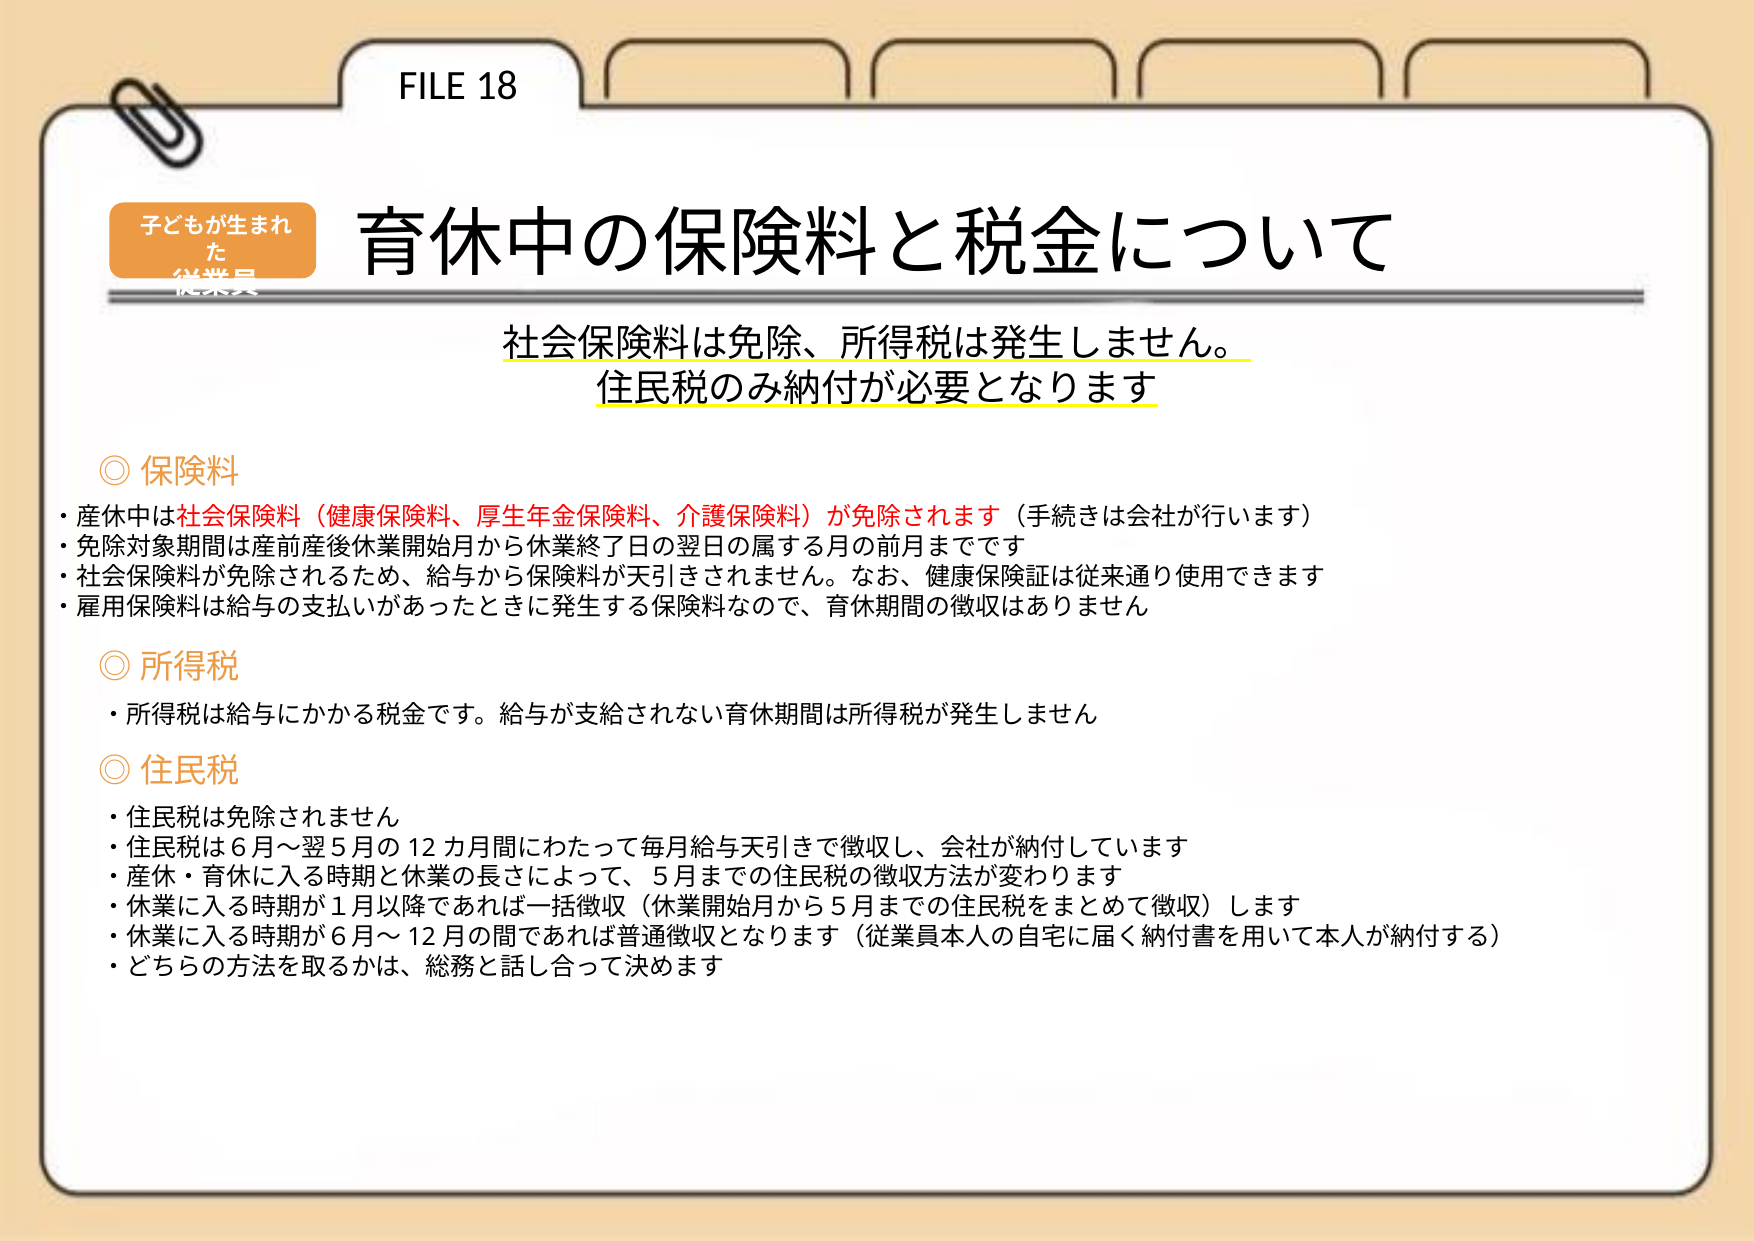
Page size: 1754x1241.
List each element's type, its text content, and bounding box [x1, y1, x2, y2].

text_box 子どもが生まれた 従業員 [117, 204, 315, 307]
text_box ◎保険料 [84, 443, 255, 492]
text_box ・産休中は社会保険料（健康保険料、厚生年金保険料、介護保険料）が免除されます（手続きは会社が行います） ・免除対象期間は産前産後休業開始月から休業終了日の翌日の属する月の前月までです ・社会保険料が免除されるため、給与から保険料が天引きされません。なお、健康保険証は従来通り使用できます ・雇用保険料は給与の支払いがあったときに発生する保険料なので、育休期間の徴収はありません [36, 492, 1342, 628]
text_box [109, 202, 309, 277]
text_box 育休中の保険料と税金について [338, 186, 1416, 292]
text_box ・住民税は免除されません ・住民税は６月～翌５月の12カ月間にわたって毎月給与天引きで徴収し、会社が納付しています ・産休・育休に入る時期と休業の長さによって、５月までの住民税の徴収方法が変わります ・休業に入る時期が１月以降であれば一括徴収（休業開始月から５月までの住民税をまとめて徴収）します ・休業に入る時期が６月～12月の間であれば普通徴収となります（従業員本人の自宅に届く納付書を用いて本人が納付する） ・どちらの方法を取るかは、総務と話し合って決めます [86, 793, 1667, 988]
text_box FILE 18 [383, 50, 533, 115]
text_box 社会保険料は免除、所得税は発生しません。 住民税のみ納付が必要となります [487, 311, 1267, 416]
text_box ◎住民税 [84, 741, 255, 797]
text_box ◎所得税 [84, 637, 255, 693]
text_box ・所得税は給与にかかる税金です。給与が支給されない育休期間は所得税が発生しません [86, 691, 1667, 736]
picture [0, 0, 1754, 1241]
